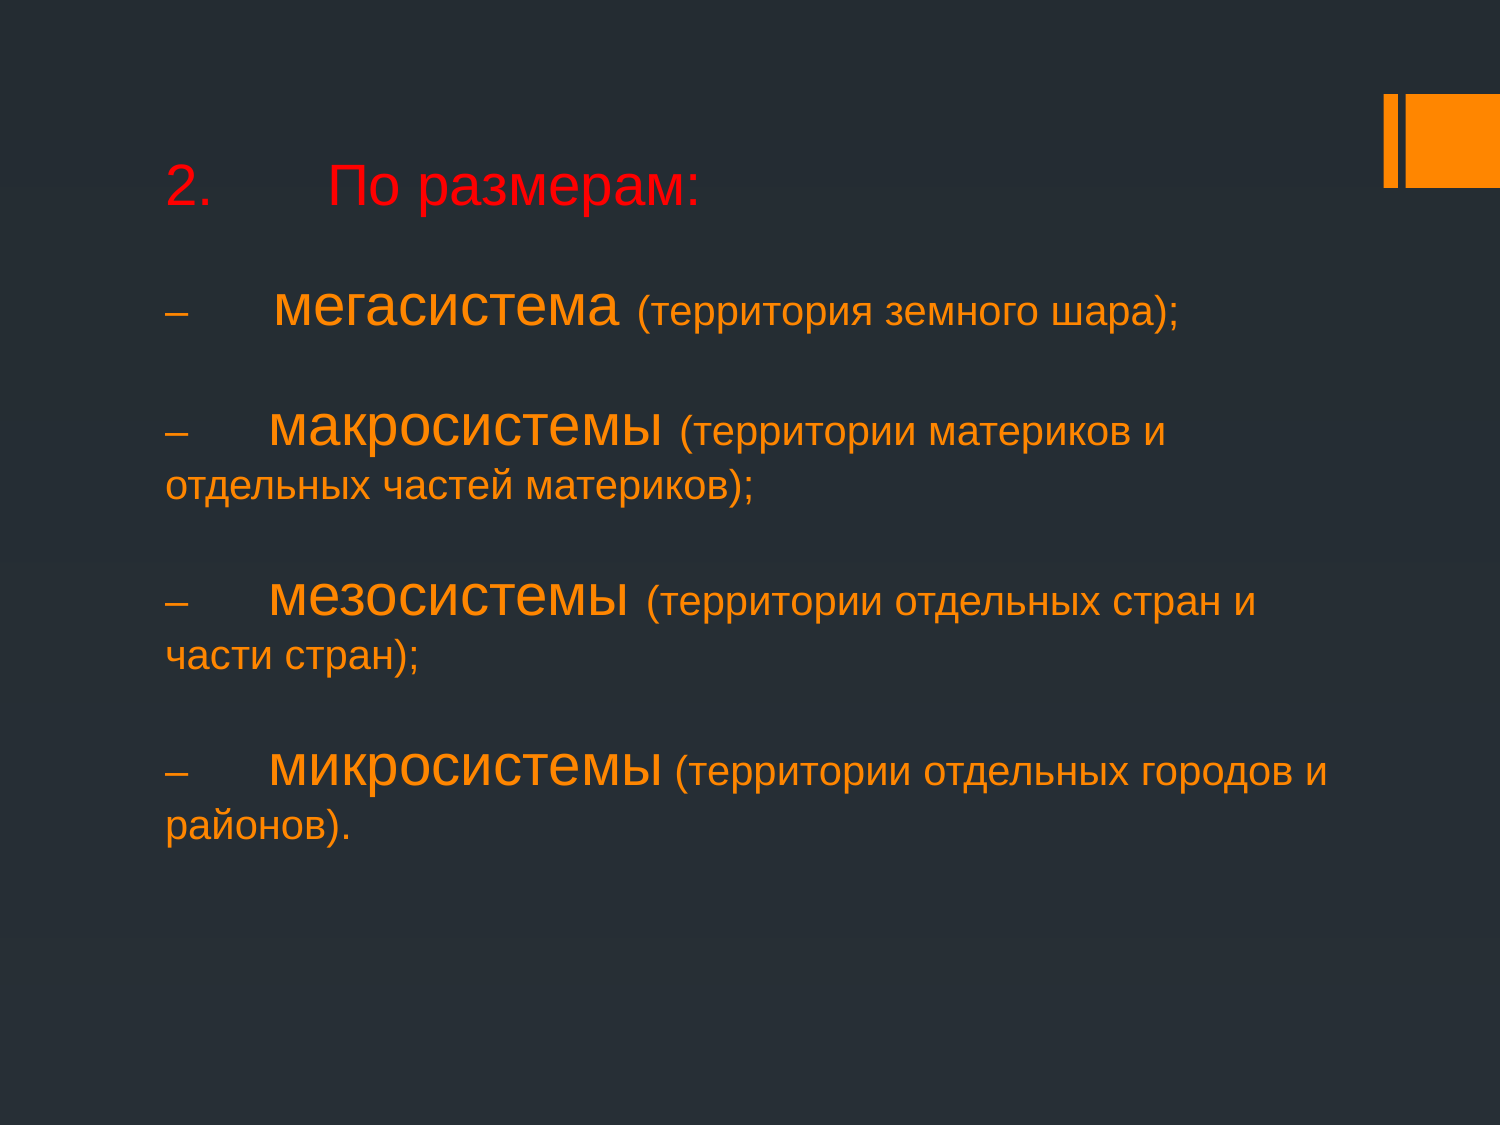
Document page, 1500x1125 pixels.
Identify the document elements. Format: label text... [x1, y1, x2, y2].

title 2. По размерам: – мегасистема (территория земного шара); – макросистемы (территории материков и отдельных частей материков); – мезосистемы (территории отдельных стран и части стран); – микросистемы (территории отдельных городов и районов). [150, 253, 1350, 906]
